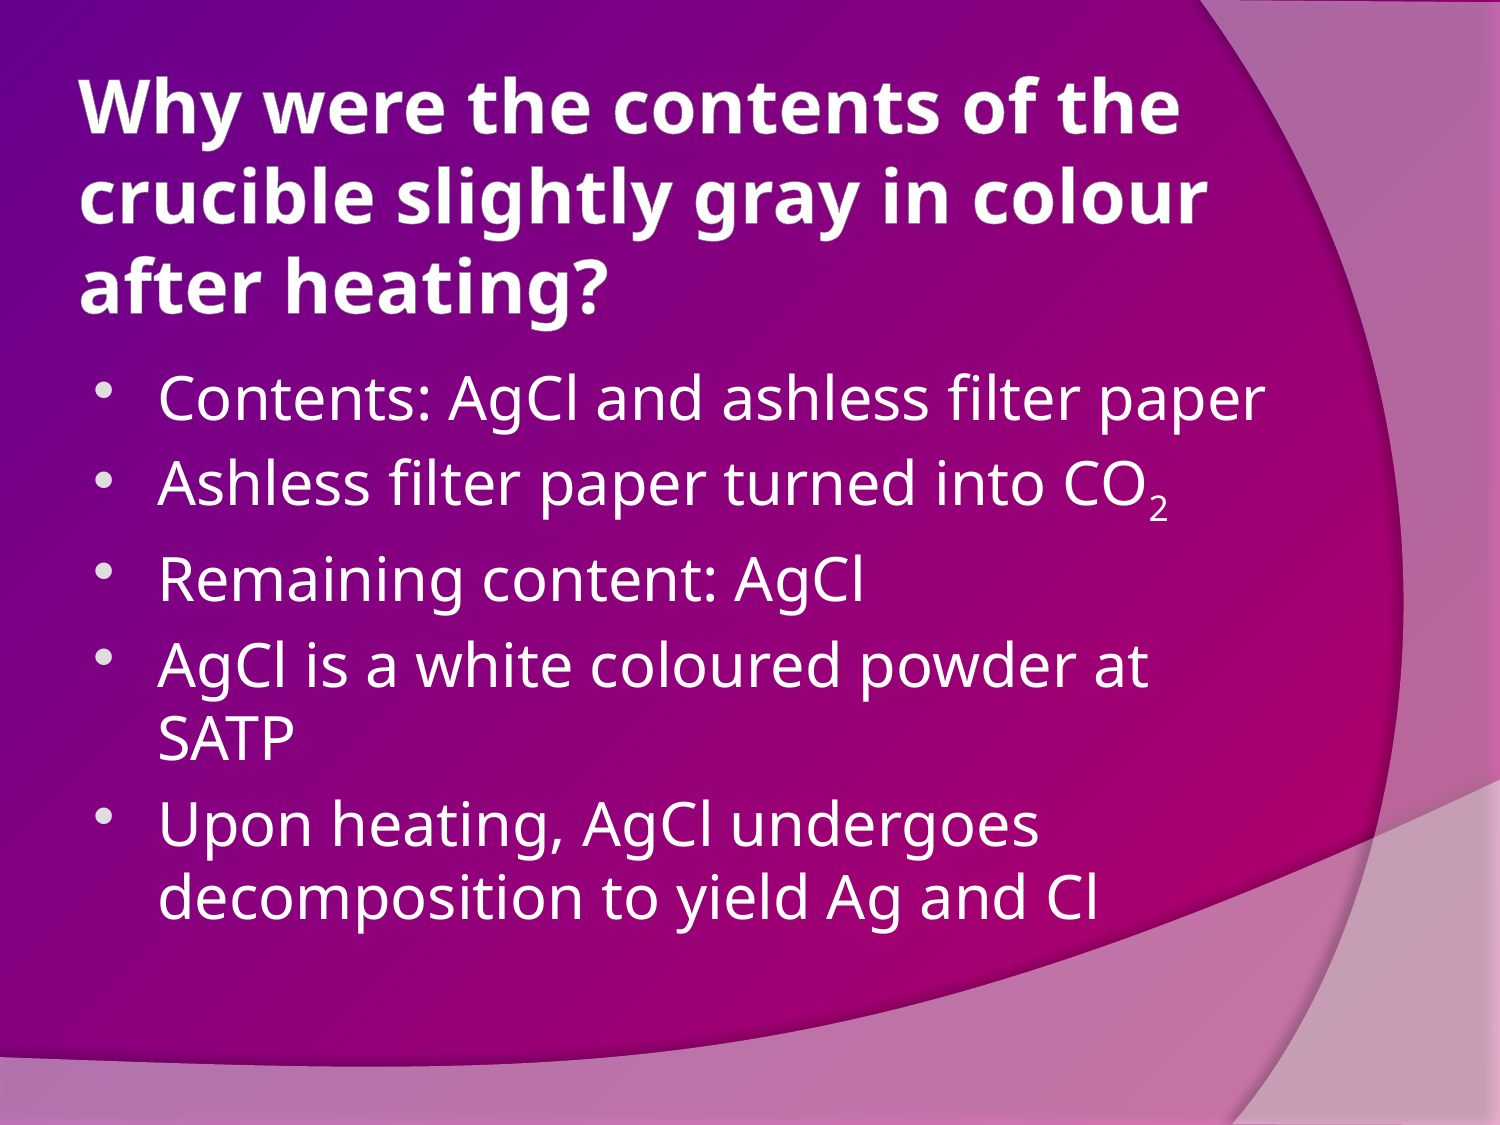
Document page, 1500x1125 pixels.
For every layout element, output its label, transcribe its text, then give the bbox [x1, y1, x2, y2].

title Why were the contents of the crucible slightly gray in colour after heating? [70, 70, 1296, 317]
list Contents: AgCl and ashless filter paper Ashless filter paper turned into CO2 Remaining content: AgCl AgCl is a white coloured powder at SATP Upon heating, AgCl undergoes decomposition to yield Ag and Cl [75, 351, 1300, 1005]
